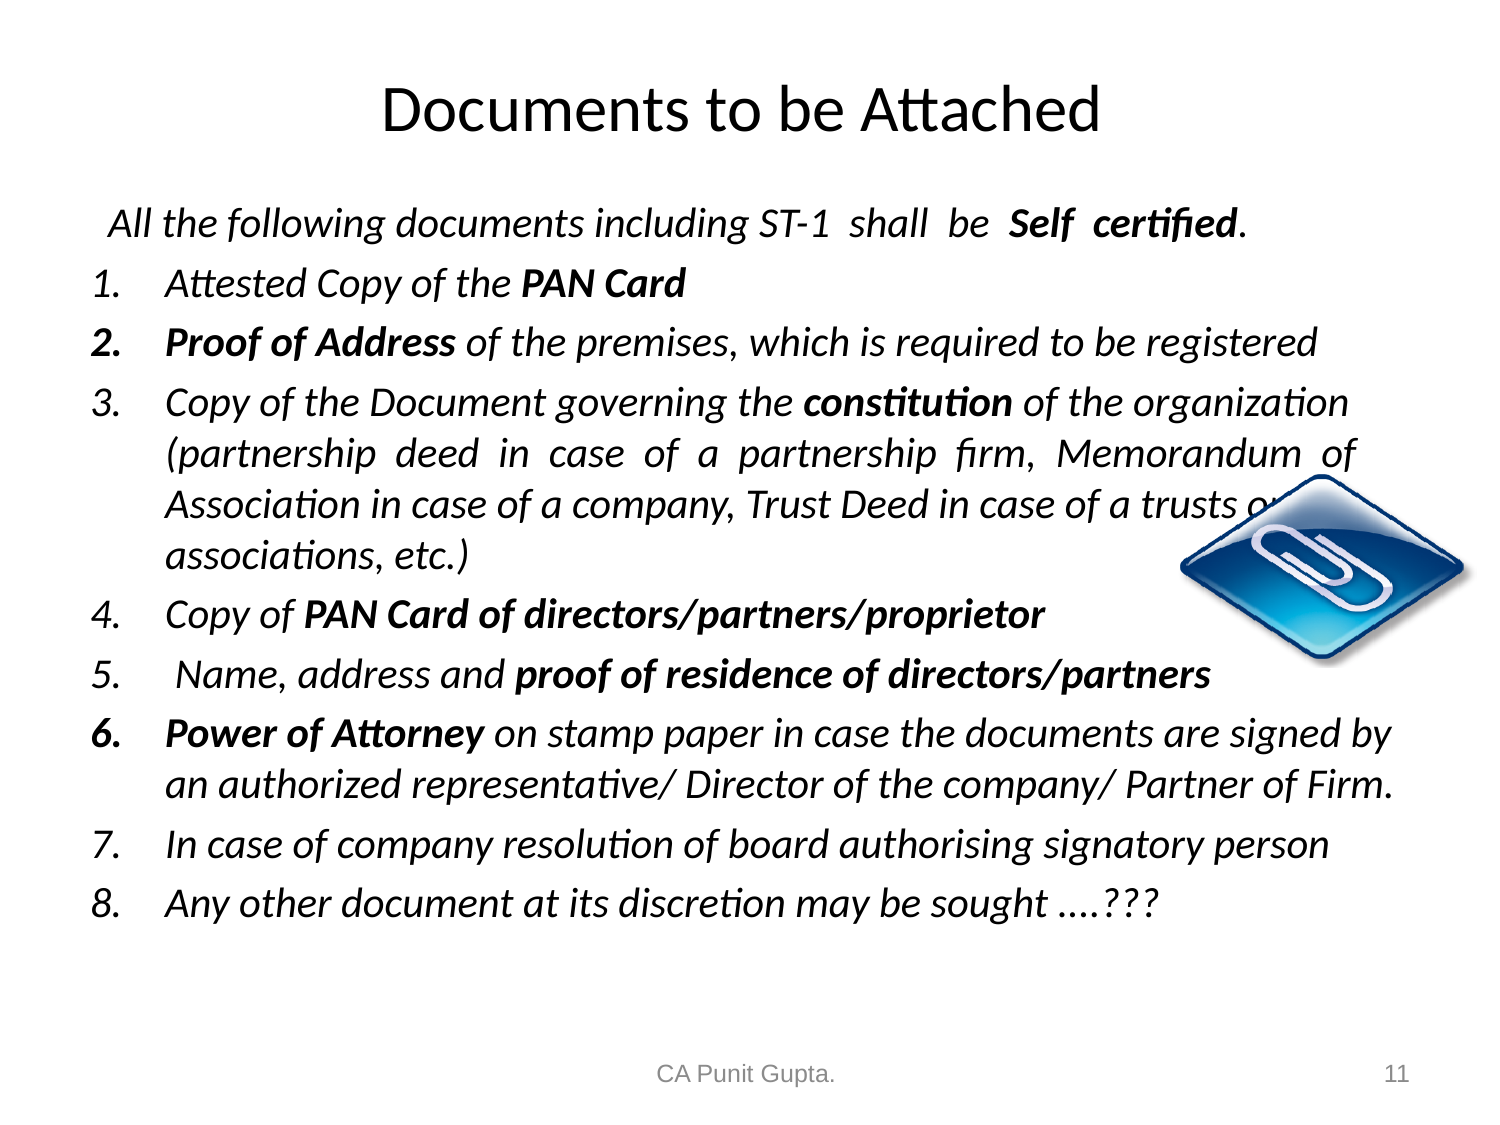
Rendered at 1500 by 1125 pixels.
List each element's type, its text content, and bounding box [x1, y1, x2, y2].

title Documents to be Attached [75, 45, 1425, 164]
picture [1171, 468, 1477, 669]
list All the following documents including ST-1 shall be Self certified. Attested Copy of the PAN Card Proof of Address of the premises, which is required to be registered Copy of the Document governing the constitution of the organization (partnership deed in case of a partnership firm, Memorandum of Association in case of a company, Trust Deed in case of a trusts or associations, etc.) Copy of PAN Card of directors/partners/proprietor Name, address and proof of residence of directors/partners Power of Attorney on stamp paper in case the documents are signed by an authorized representative/ Director of the company/ Partner of Firm. In case of company resolution of board authorising signatory person Any other document at its discretion may be sought ....??? [75, 187, 1425, 986]
slide_number 11 [1074, 1042, 1425, 1103]
footer CA Punit Gupta. [512, 1042, 988, 1103]
